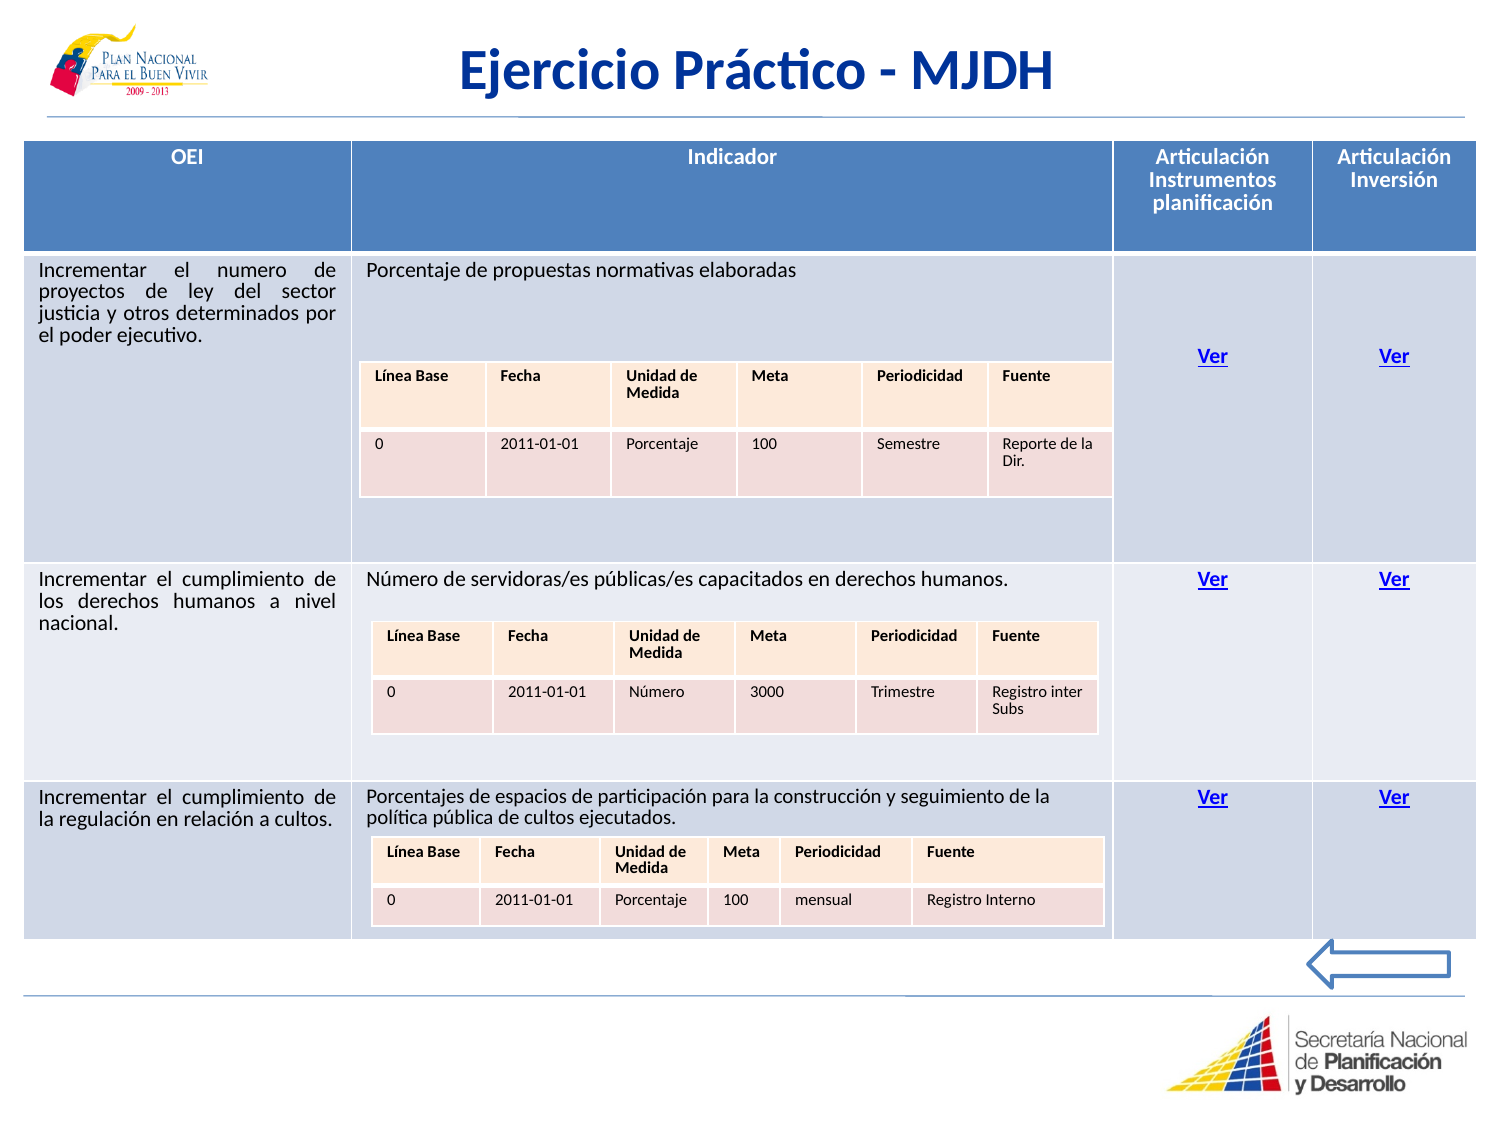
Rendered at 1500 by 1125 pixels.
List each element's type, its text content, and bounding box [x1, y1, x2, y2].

picture [1160, 1007, 1473, 1100]
text_box Ejercicio Práctico - MJDH [81, 0, 1432, 98]
table_cell 0 [373, 888, 479, 925]
table_cell 0 [361, 432, 485, 496]
table_header Fecha [481, 838, 599, 883]
table_cell 100 [709, 888, 779, 925]
table_header Unidad de Medida [615, 622, 734, 675]
table_cell mensual [781, 888, 911, 925]
table_cell Incrementar el cumplimiento de los derechos humanos a nivel nacional. [24, 564, 351, 780]
table_cell Número [615, 680, 734, 733]
text_box [1306, 938, 1451, 990]
table_header Meta [738, 363, 861, 427]
table_header Unidad de Medida [601, 838, 707, 883]
table_header Fecha [487, 363, 610, 427]
picture [46, 17, 211, 106]
table_cell Registro inter Subs [978, 680, 1097, 733]
table_header Línea Base [361, 363, 485, 427]
table_cell Reporte de la Dir. [989, 432, 1112, 496]
table_cell Ver [1114, 256, 1312, 562]
table_header OEI [24, 141, 351, 251]
table_cell 100 [738, 432, 861, 496]
table_header Fecha [494, 622, 613, 675]
table_cell Ver [1313, 256, 1476, 562]
table_header Periodicidad [863, 363, 987, 427]
table_cell 0 [373, 680, 492, 733]
table_cell 2011-01-01 [494, 680, 613, 733]
table_cell Porcentajes de espacios de participación para la construcción y seguimiento de la política pública de cultos ejecutados. [352, 782, 1112, 939]
table_cell Incrementar el numero de proyectos de ley del sector justicia y otros determinados por el poder ejecutivo. [24, 256, 351, 562]
table_header Fuente [913, 838, 1103, 883]
table_header Meta [709, 838, 779, 883]
table_cell Número de servidoras/es públicas/es capacitados en derechos humanos. [352, 564, 1112, 780]
table_header Unidad de Medida [612, 363, 736, 427]
table_cell 2011-01-01 [481, 888, 599, 925]
table_header Articulación Instrumentos planificación [1114, 141, 1312, 251]
table_header Línea Base [373, 622, 492, 675]
table_cell 2011-01-01 [487, 432, 610, 496]
table_header Periodicidad [781, 838, 911, 883]
table_header Fuente [989, 363, 1112, 427]
table_cell Ver [1313, 782, 1476, 939]
table_cell Trimestre [857, 680, 976, 733]
table_cell Ver [1114, 564, 1312, 780]
table_cell Incrementar el cumplimiento de la regulación en relación a cultos. [24, 782, 351, 939]
table_header Indicador [352, 141, 1112, 251]
table_header Línea Base [373, 838, 479, 883]
table_cell Porcentaje de propuestas normativas elaboradas [352, 256, 1112, 562]
table_cell Ver [1313, 564, 1476, 780]
table_header Fuente [978, 622, 1097, 675]
table_header Articulación Inversión [1313, 141, 1476, 251]
table_cell Ver [1114, 782, 1312, 939]
table_cell Semestre [863, 432, 987, 496]
table_header Meta [736, 622, 855, 675]
table_cell 3000 [736, 680, 855, 733]
table_cell Porcentaje [601, 888, 707, 925]
table_cell Porcentaje [612, 432, 736, 496]
table_cell Registro Interno [913, 888, 1103, 925]
table_header Periodicidad [857, 622, 976, 675]
